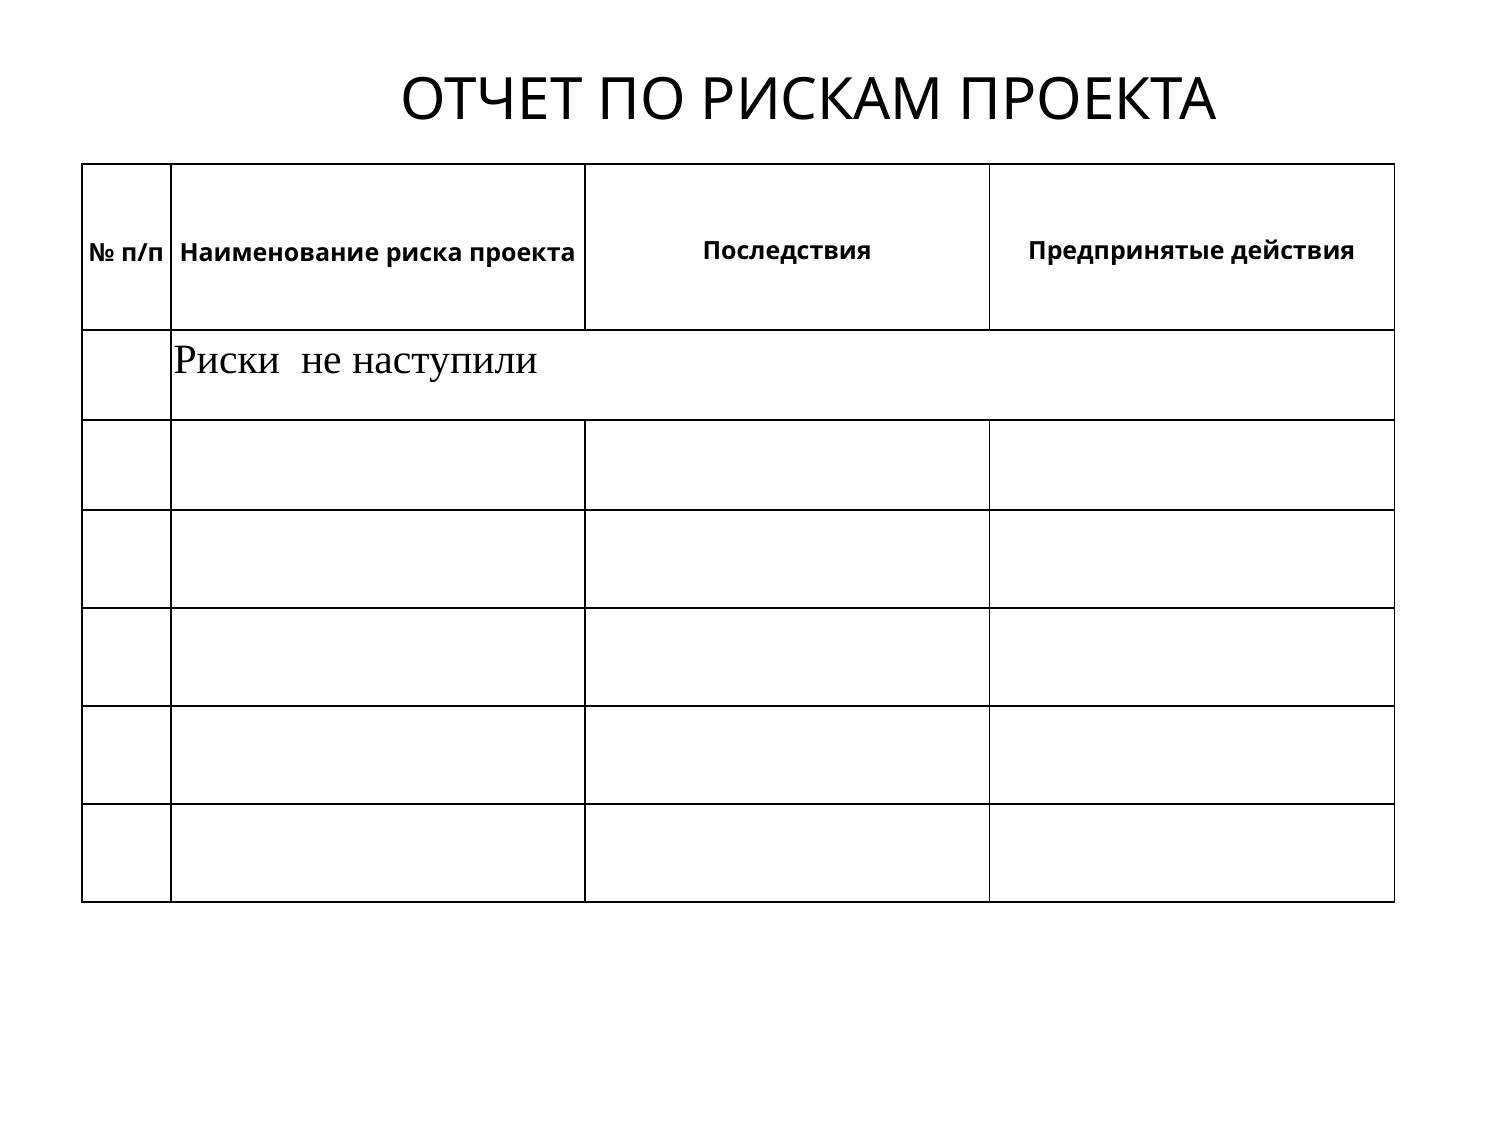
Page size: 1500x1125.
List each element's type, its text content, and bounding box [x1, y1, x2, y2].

table_cell [83, 421, 170, 509]
table_cell [83, 511, 170, 607]
table_cell [586, 609, 989, 705]
table_cell [990, 707, 1394, 803]
table_cell [586, 421, 989, 509]
table_cell [990, 609, 1394, 705]
table_cell [990, 805, 1394, 901]
table_cell [586, 511, 989, 607]
table_cell [990, 421, 1394, 509]
table_header Предпринятые действия [990, 165, 1394, 329]
table_header Последствия [586, 165, 989, 329]
table_cell [172, 511, 584, 607]
table_cell [172, 421, 584, 509]
table_cell [83, 707, 170, 803]
table_cell [83, 805, 170, 901]
table_cell [586, 707, 989, 803]
table_cell [172, 609, 584, 705]
table_header № п/п [83, 165, 170, 329]
table_cell [990, 511, 1394, 607]
table_cell [586, 805, 989, 901]
table_cell [83, 609, 170, 705]
table_cell Риски не наступили [172, 331, 1394, 419]
table_cell [83, 331, 170, 419]
table_cell [172, 805, 584, 901]
table_cell [172, 707, 584, 803]
table_header Наименование риска проекта [172, 165, 584, 329]
text_box ОТЧЕТ ПО РИСКАМ ПРОЕКТА [385, 53, 1232, 139]
